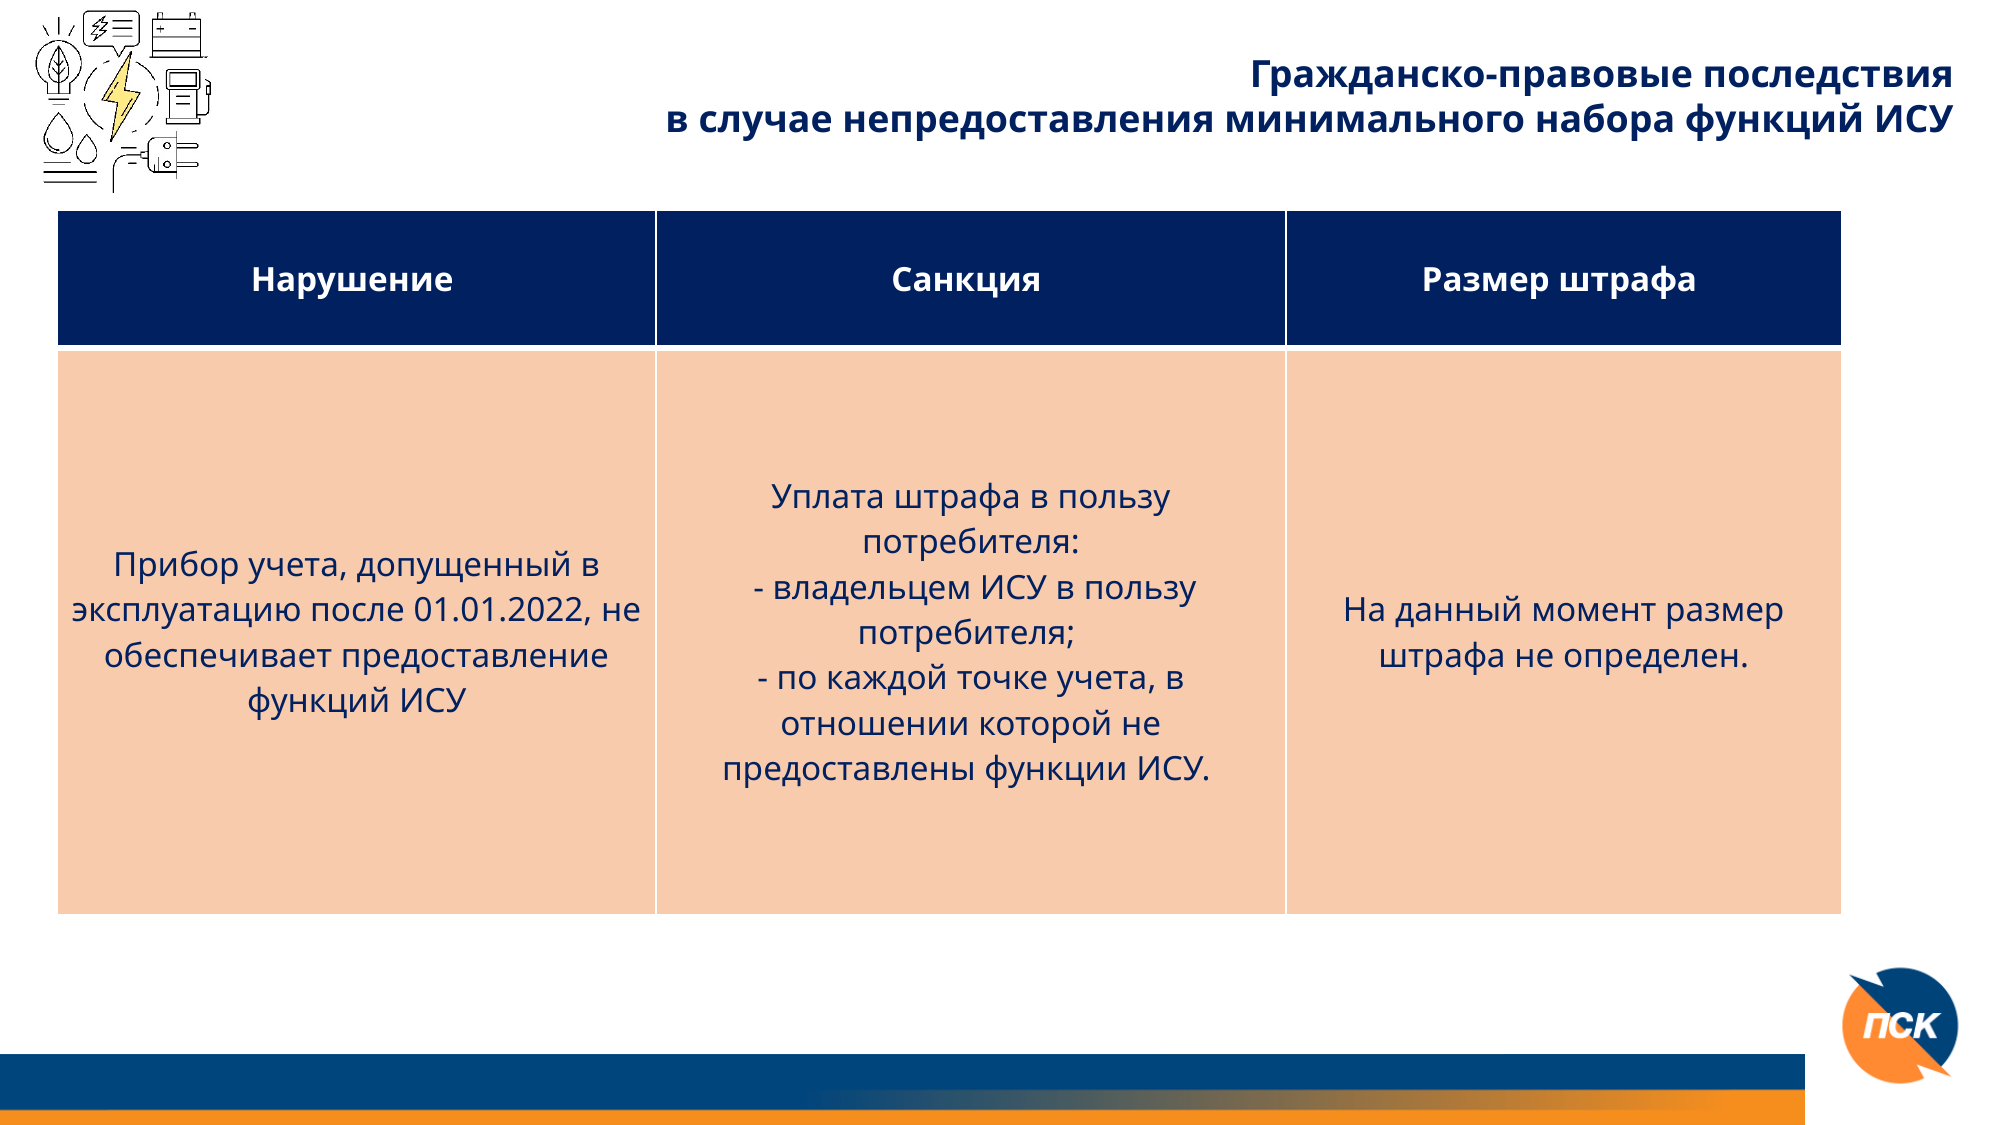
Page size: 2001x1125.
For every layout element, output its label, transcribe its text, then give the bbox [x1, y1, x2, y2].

table_cell На данный момент размер штрафа не определен. [1287, 351, 1841, 914]
table_header Нарушение [58, 211, 655, 345]
table_cell Прибор учета, допущенный в эксплуатацию после 01.01.2022, не обеспечивает предоставление функций ИСУ [58, 351, 655, 914]
picture [24, 0, 218, 193]
picture [0, 926, 2000, 1125]
text_box Гражданско-правовые последствия в случае непредоставления минимального набора функций ИСУ [636, 42, 1969, 148]
table_cell Уплата штрафа в пользу потребителя: - владельцем ИСУ в пользу потребителя; - по каждой точке учета, в отношении которой не предоставлены функции ИСУ. [657, 351, 1285, 914]
table_header Санкция [657, 211, 1285, 345]
table_header Размер штрафа [1287, 211, 1841, 345]
